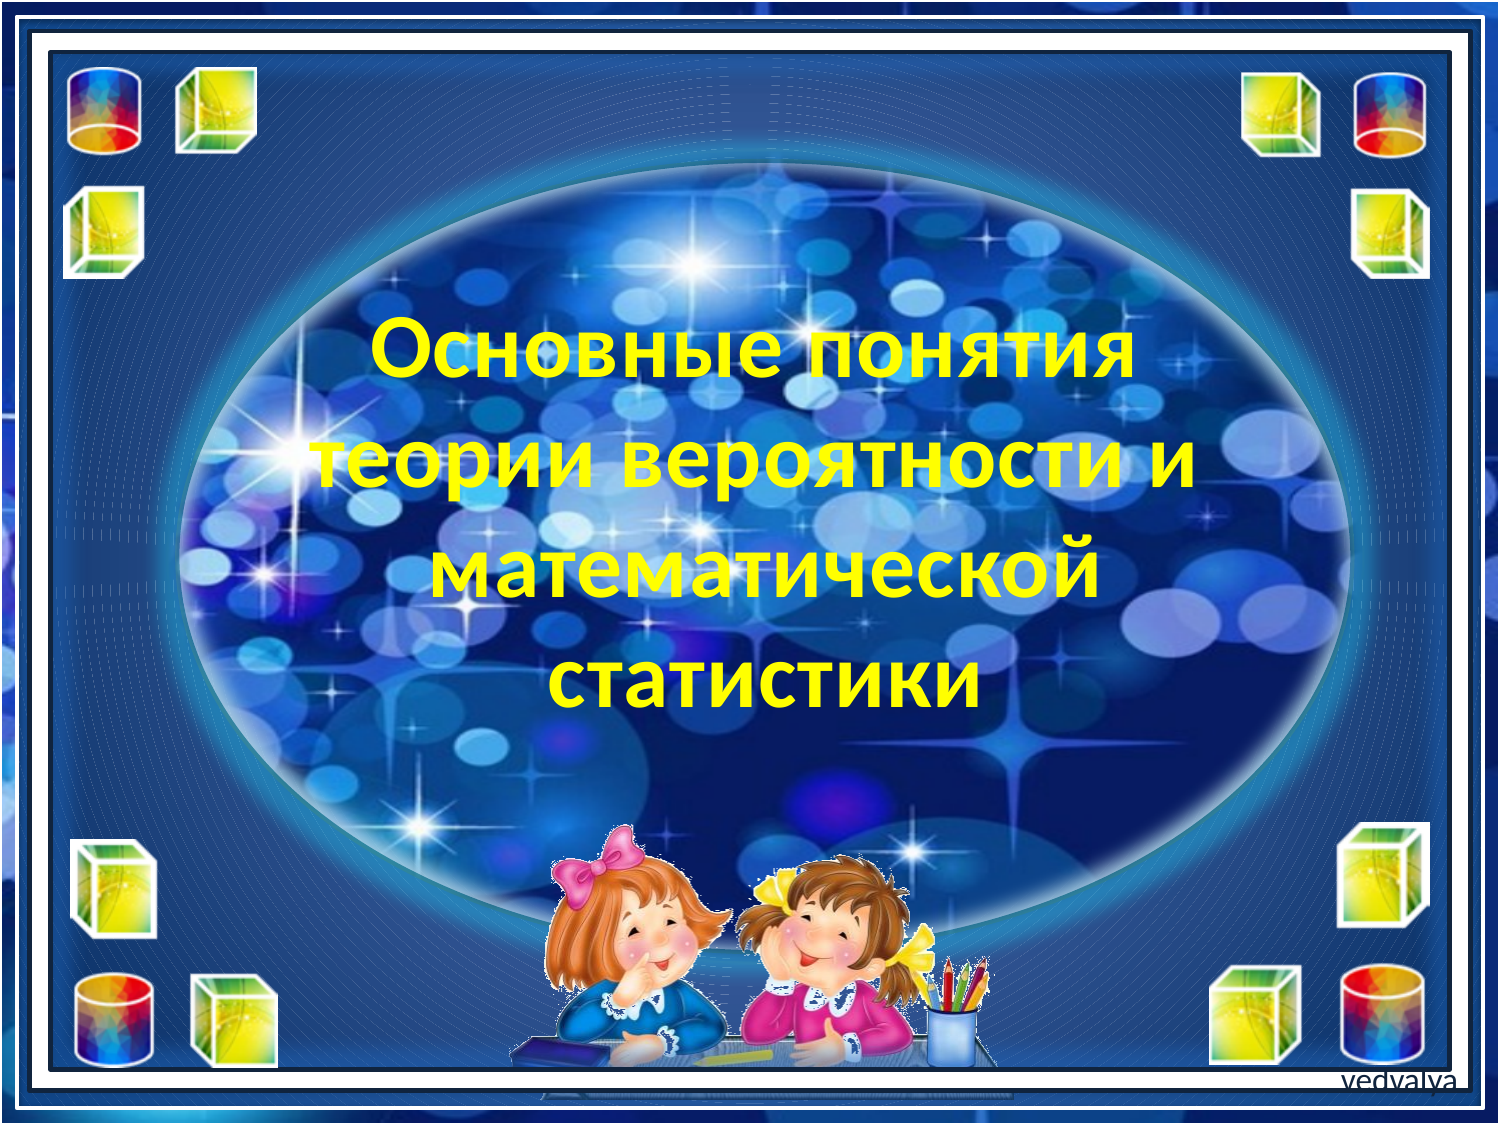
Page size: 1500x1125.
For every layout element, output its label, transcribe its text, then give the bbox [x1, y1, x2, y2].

text_box Основные понятия теории вероятности и математической статистики [270, 278, 1263, 734]
picture [2, 2, 1498, 1123]
